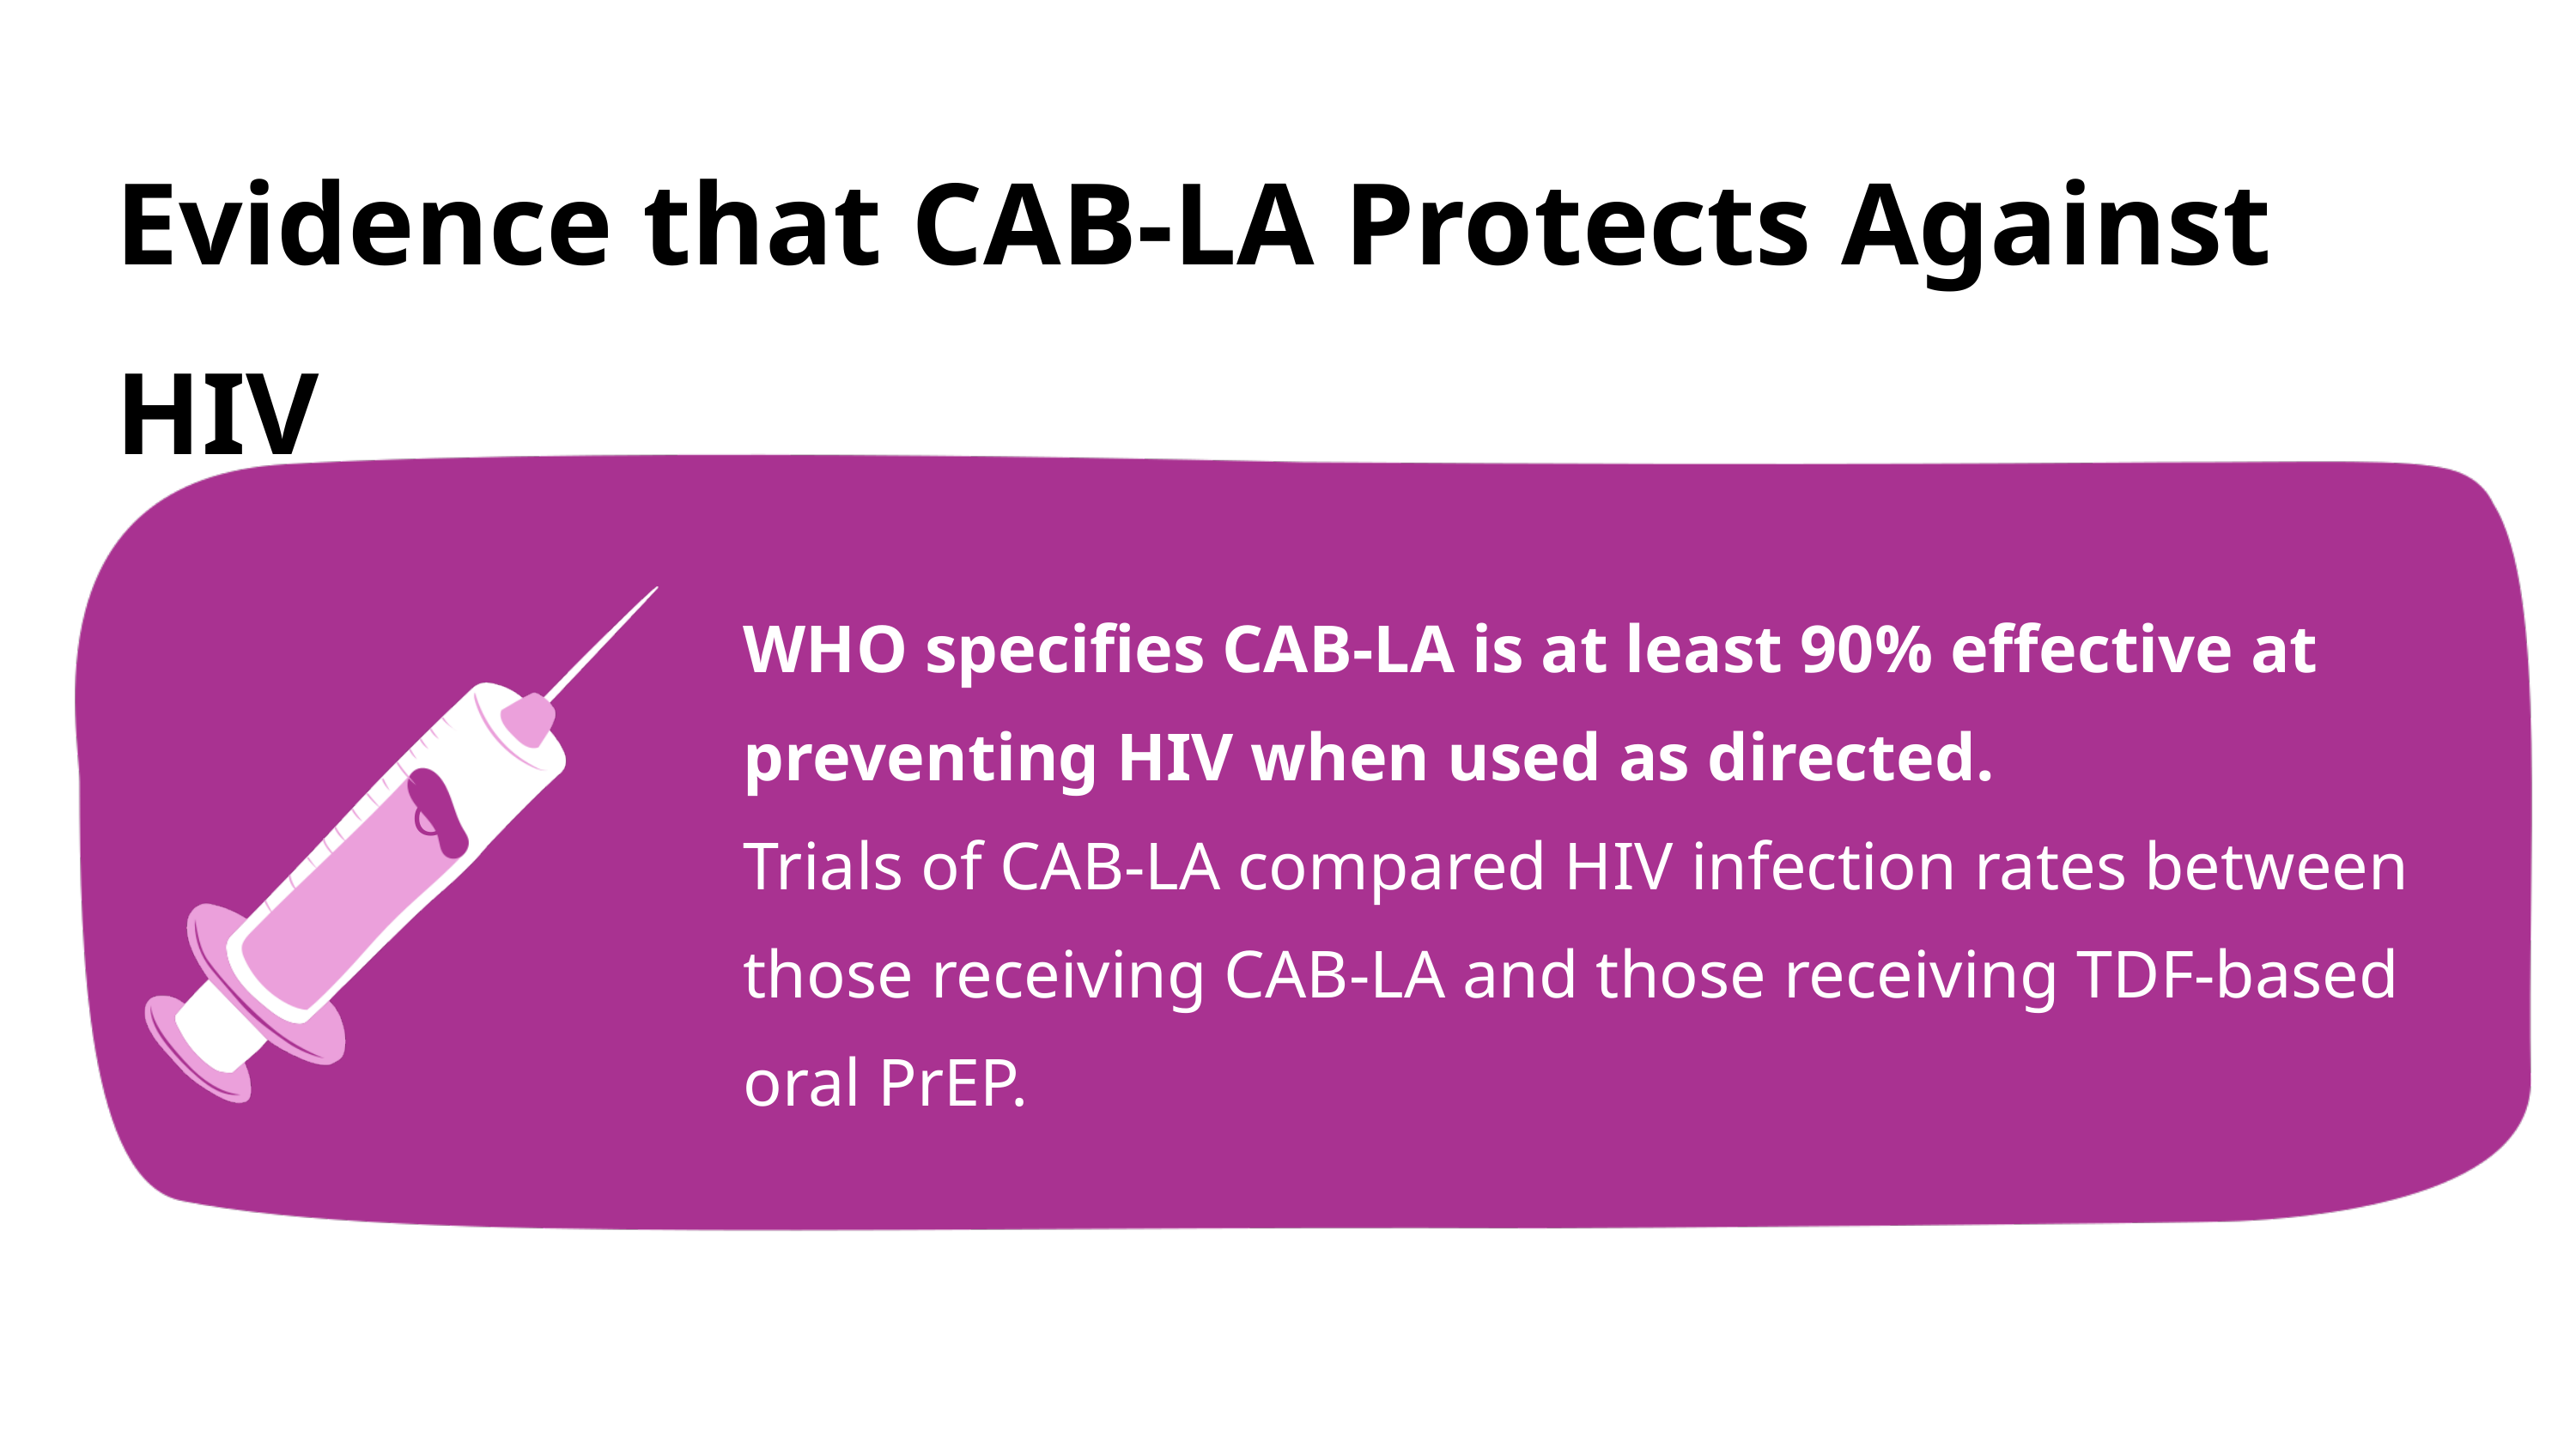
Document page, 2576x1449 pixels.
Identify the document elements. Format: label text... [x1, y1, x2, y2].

text_box [27, 445, 2549, 1246]
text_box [144, 586, 659, 1105]
text_box WHO specifies CAB-LA is at least 90% effective at preventing HIV when used as directed. Trials of CAB-LA compared HIV infection rates between those receiving CAB-LA and those receiving TDF-based oral PrEP. [743, 577, 2463, 1119]
text_box Evidence that CAB-LA Protects Against HIV [115, 98, 2299, 477]
